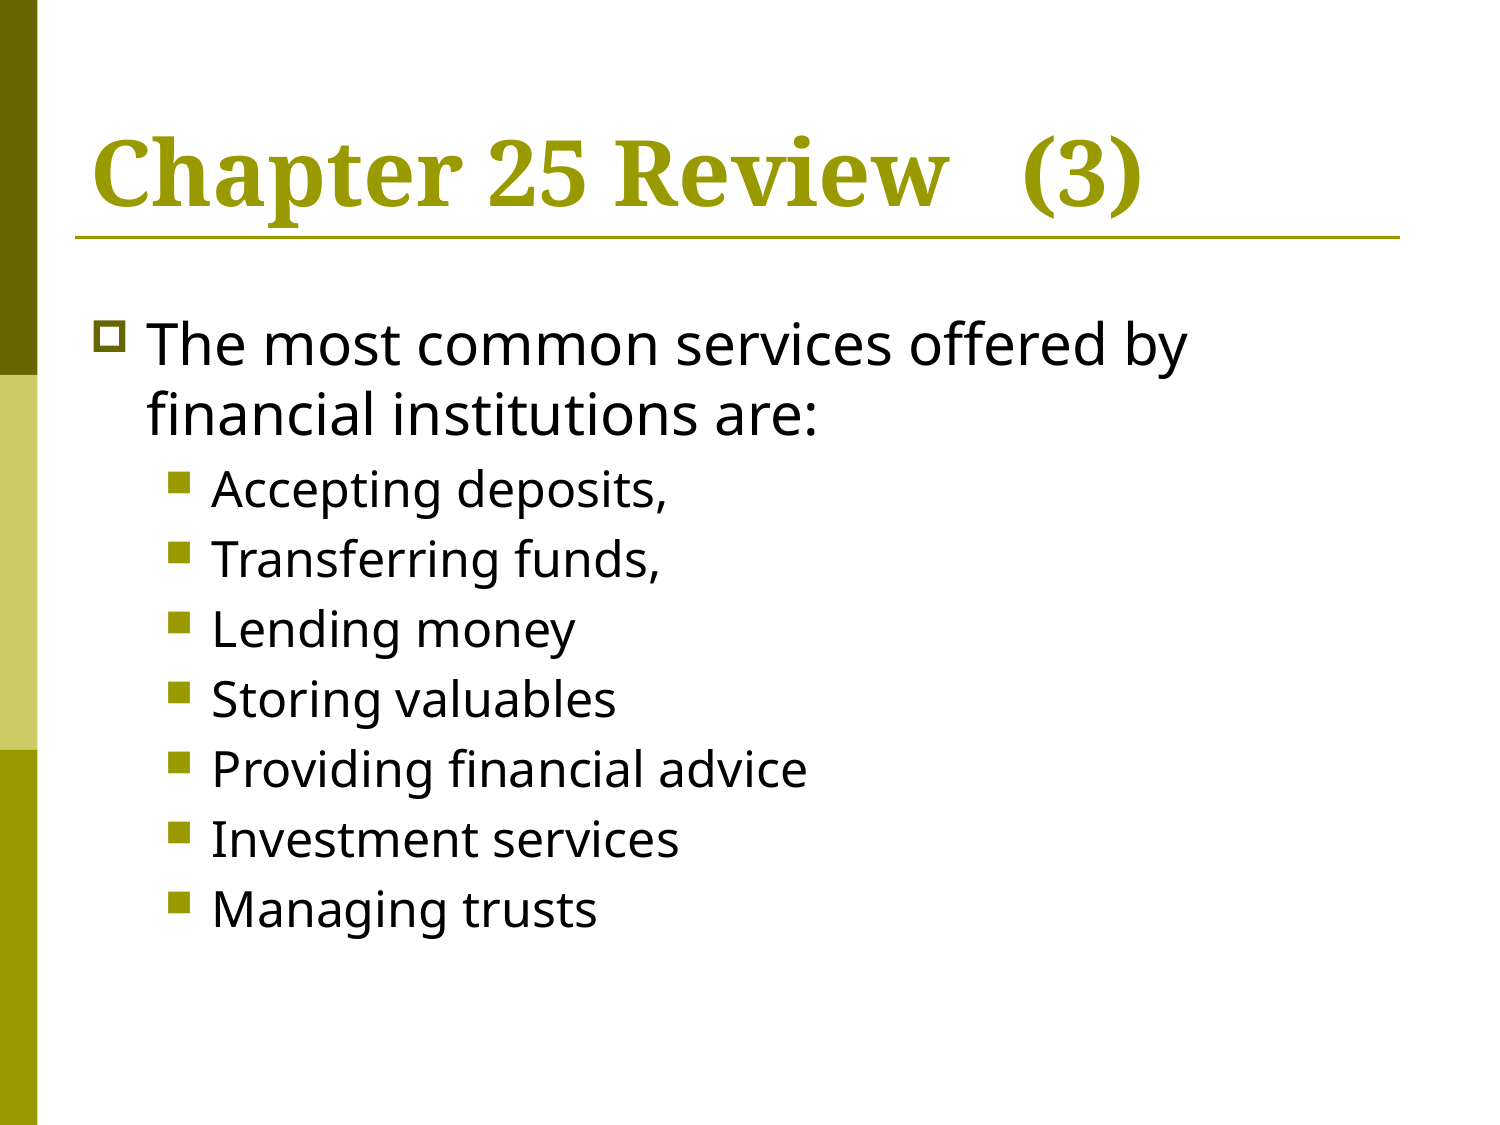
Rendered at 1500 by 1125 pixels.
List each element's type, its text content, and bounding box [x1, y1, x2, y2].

title Chapter 25 Review (3) [74, 45, 1426, 233]
list The most common services offered by financial institutions are: Accepting deposits, Transferring funds, Lending money Storing valuables Providing financial advice Investment services Managing trusts [74, 299, 1426, 1006]
